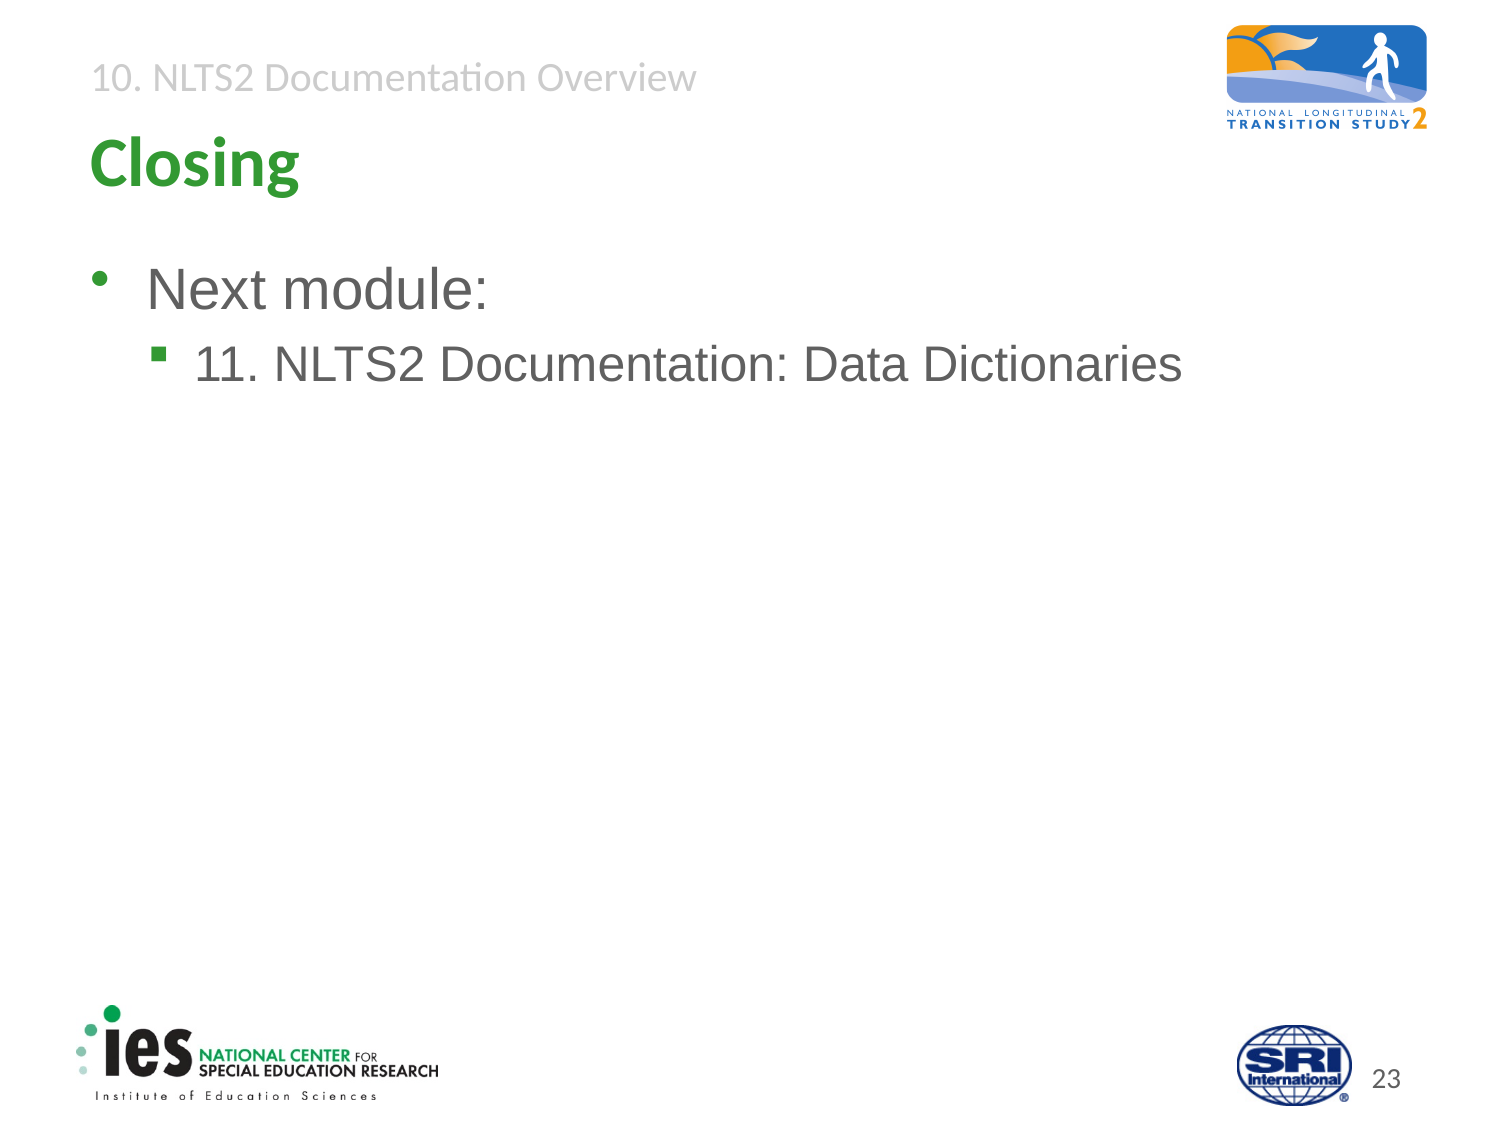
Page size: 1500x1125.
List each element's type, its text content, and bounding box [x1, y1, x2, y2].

title Closing [74, 90, 1426, 226]
list Next module: 11. NLTS2 Documentation: Data Dictionaries [74, 243, 1426, 987]
slide_number 22 [1312, 1051, 1417, 1125]
picture [1237, 1025, 1352, 1106]
picture [76, 1005, 438, 1100]
